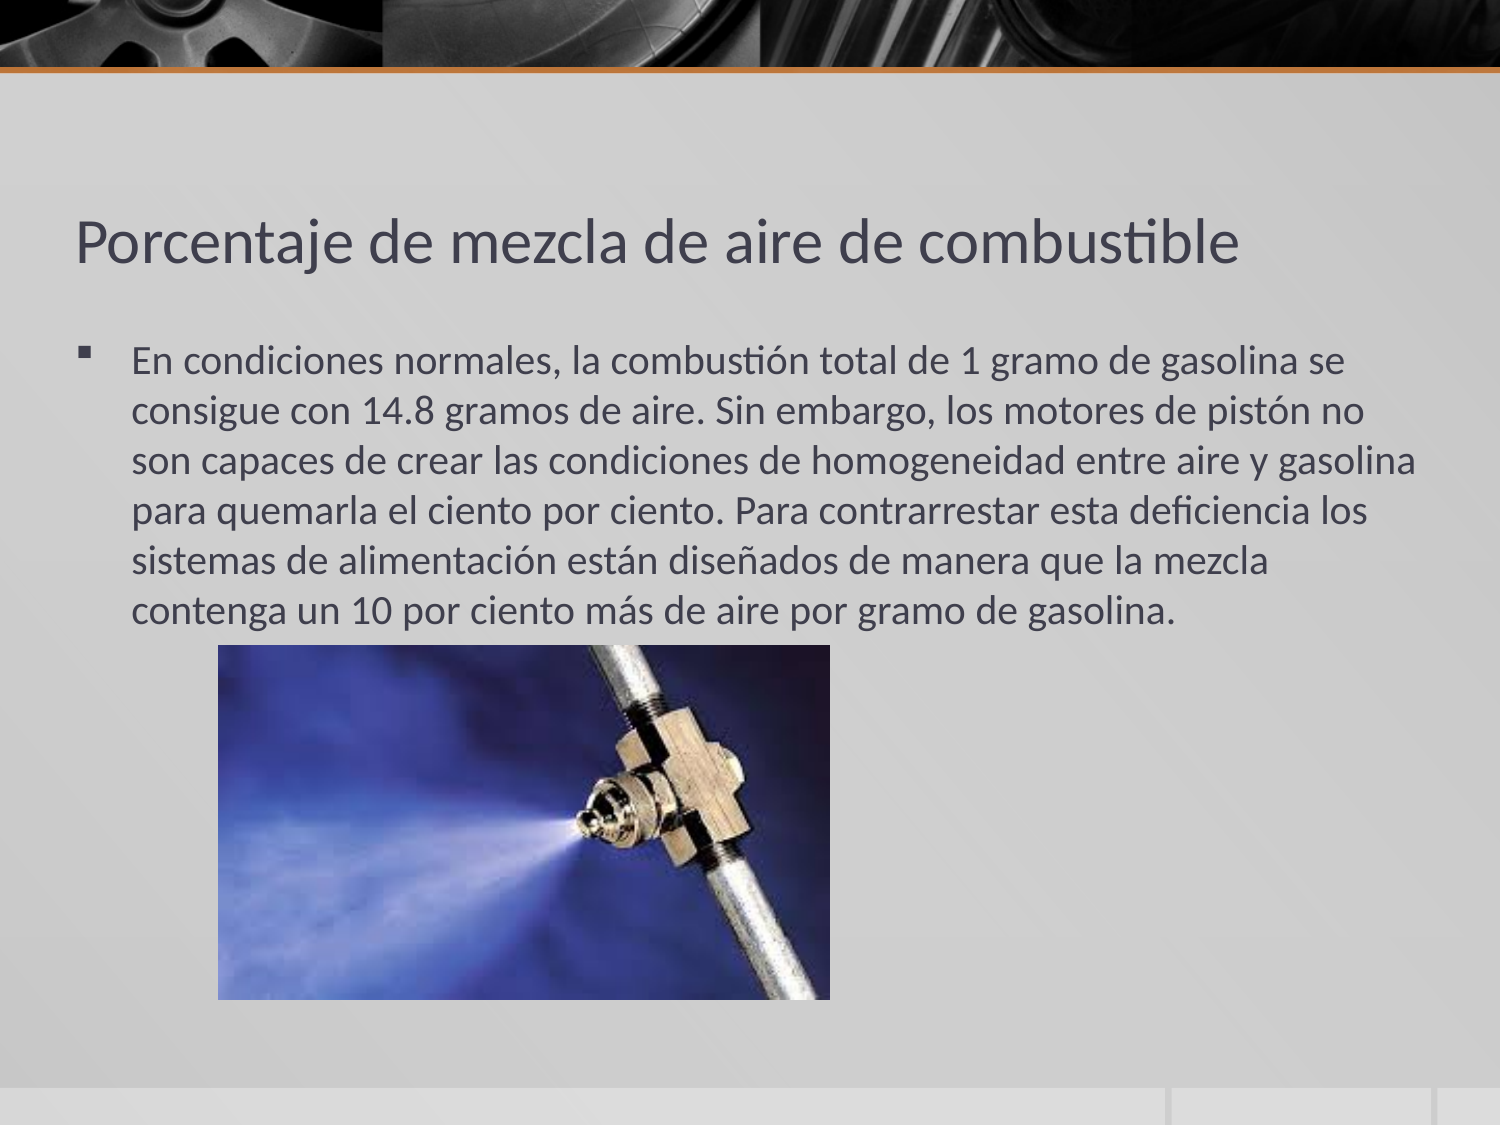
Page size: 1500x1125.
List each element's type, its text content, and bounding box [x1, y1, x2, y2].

picture [0, 0, 1500, 67]
list En condiciones normales, la combustión total de 1 gramo de gasolina se consigue con 14.8 gramos de aire. Sin embargo, los motores de pistón no son capaces de crear las condiciones de homogeneidad entre aire y gasolina para quemarla el ciento por ciento. Para contrarrestar esta deficiencia los sistemas de alimentación están diseñados de manera que la mezcla contenga un 10 por ciento más de aire por gramo de gasolina. [75, 324, 1425, 1005]
picture [218, 644, 830, 1000]
title Porcentaje de mezcla de aire de combustible [75, 162, 1425, 313]
